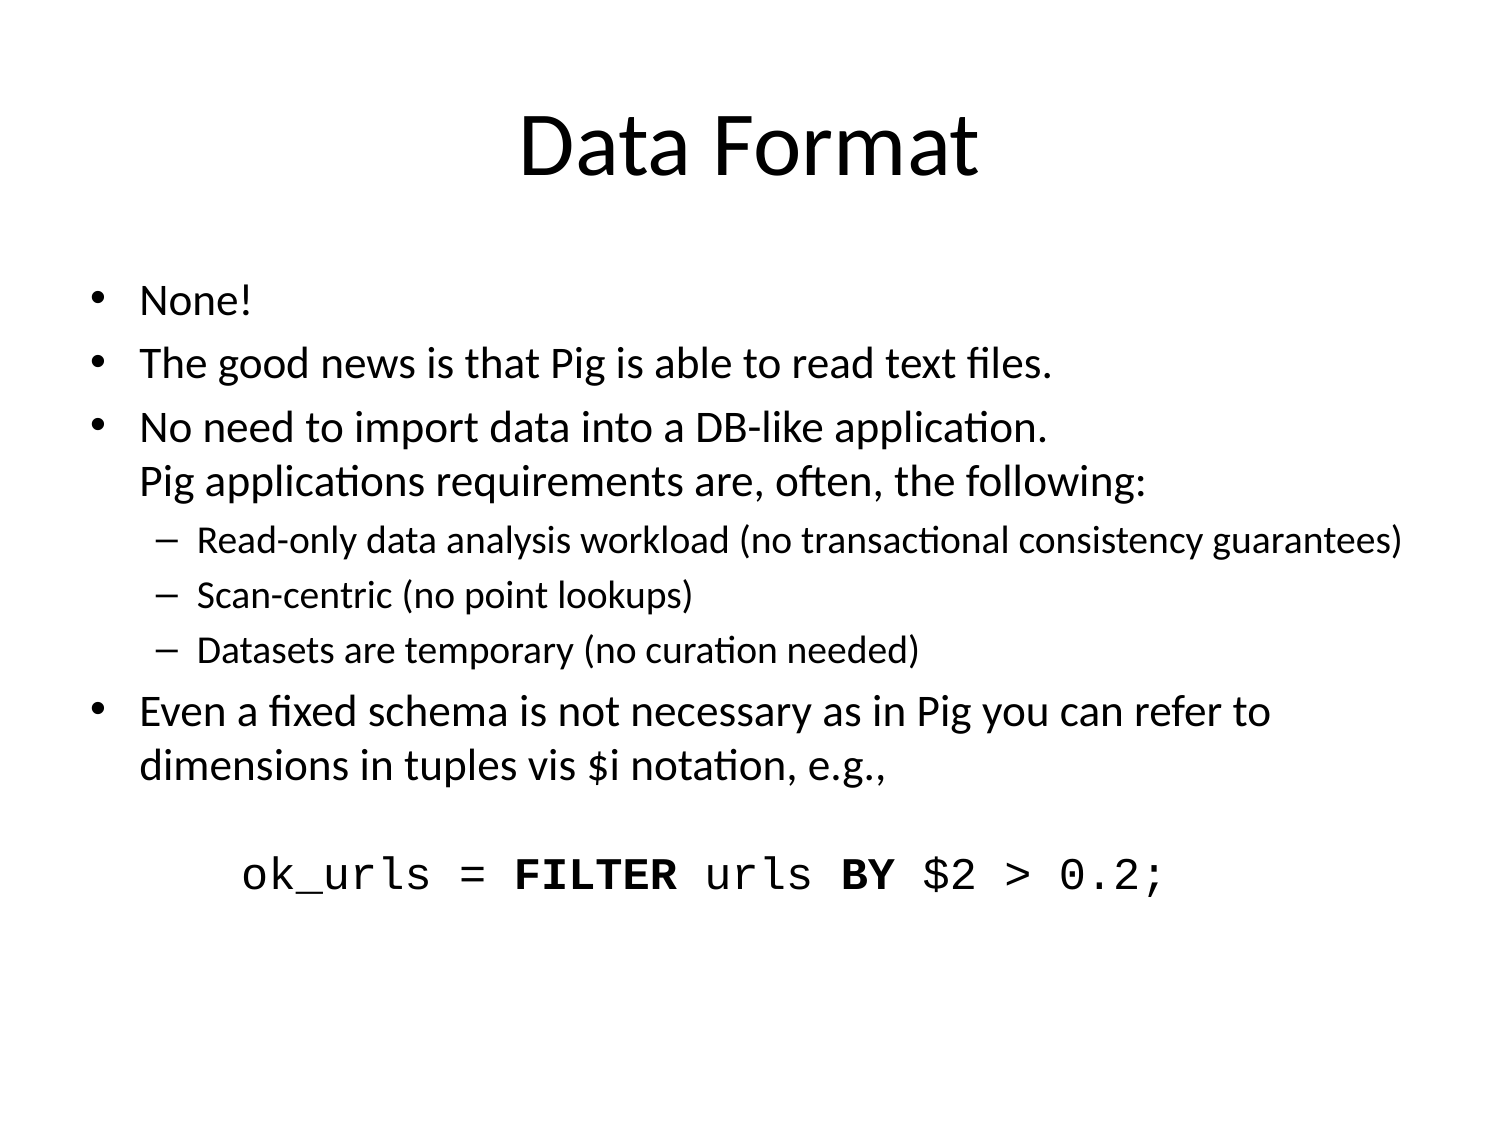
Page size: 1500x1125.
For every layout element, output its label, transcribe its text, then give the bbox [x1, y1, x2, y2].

title Data Format [75, 45, 1425, 233]
list None! The good news is that Pig is able to read text files. No need to import data into a DB-like application. Pig applications requirements are, often, the following: Read-only data analysis workload (no transactional consistency guarantees) Scan-centric (no point lookups) Datasets are temporary (no curation needed) Even a fixed schema is not necessary as in Pig you can refer to dimensions in tuples vis $i notation, e.g., ok_urls = FILTER urls BY $2 > 0.2; [75, 262, 1425, 1005]
